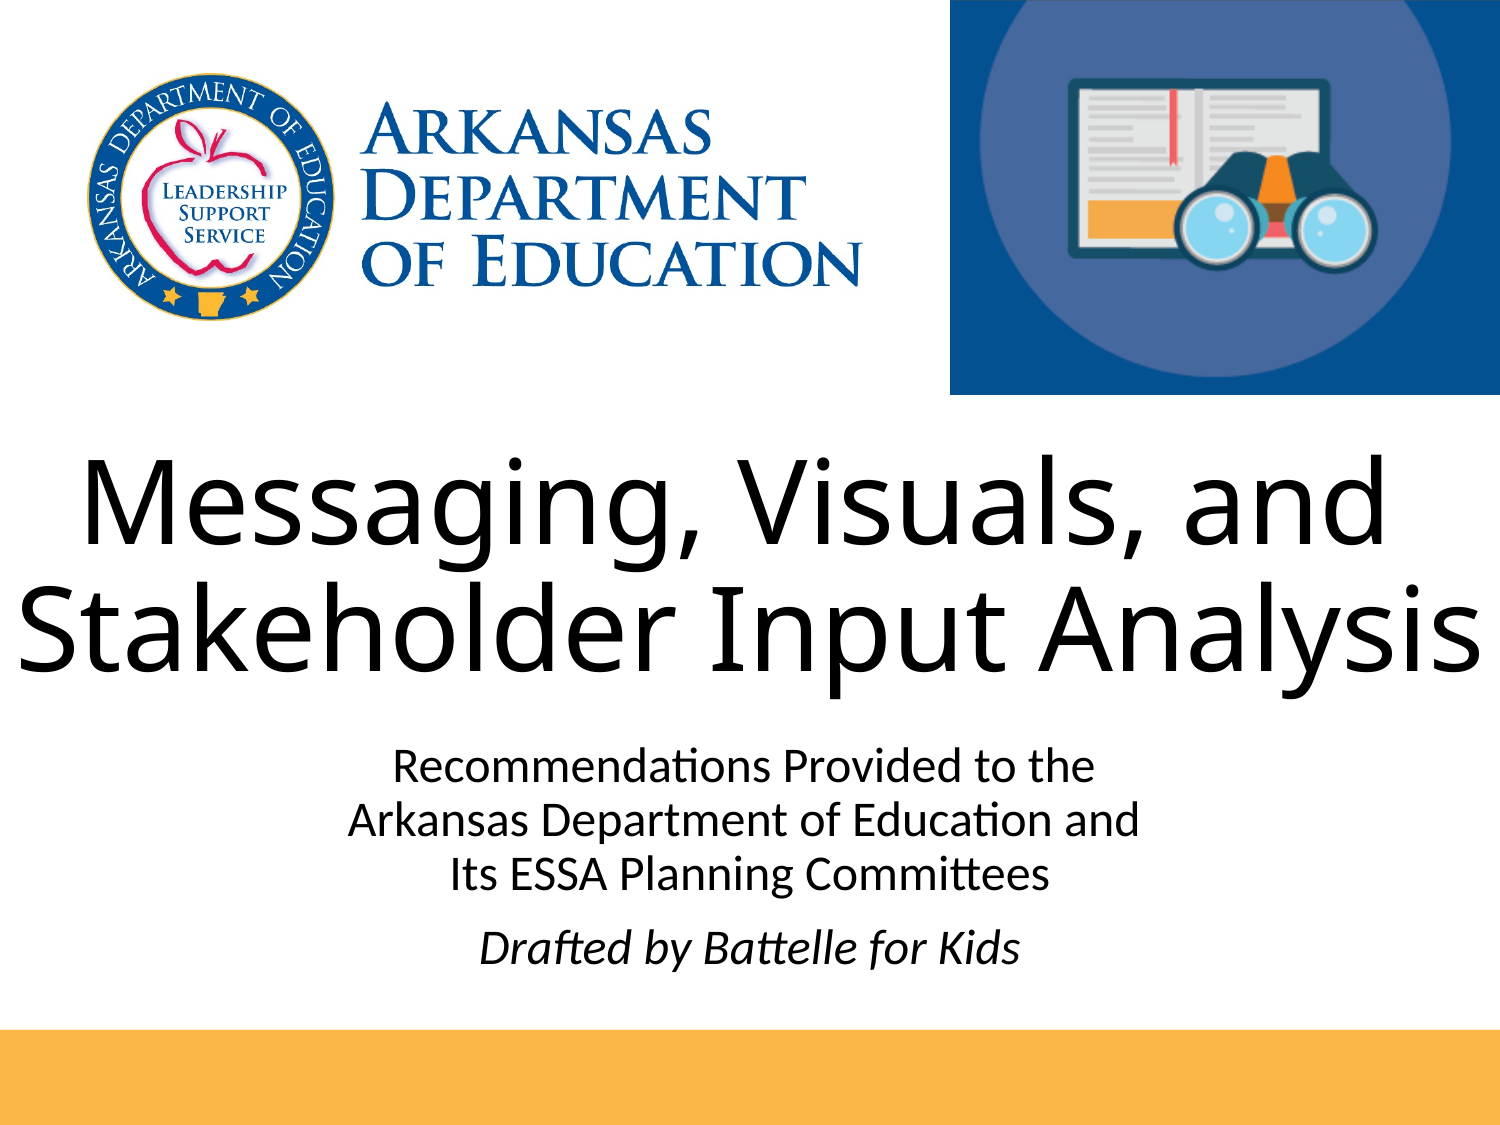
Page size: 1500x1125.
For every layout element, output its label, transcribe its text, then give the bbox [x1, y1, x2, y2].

picture [950, 0, 1500, 312]
subtitle Recommendations Provided to the Arkansas Department of Education and Its ESSA Planning Committees Drafted by Battelle for Kids [187, 731, 1313, 1003]
picture [87, 73, 863, 312]
title Messaging, Visuals, and Stakeholder Input Analysis [0, 312, 1500, 705]
